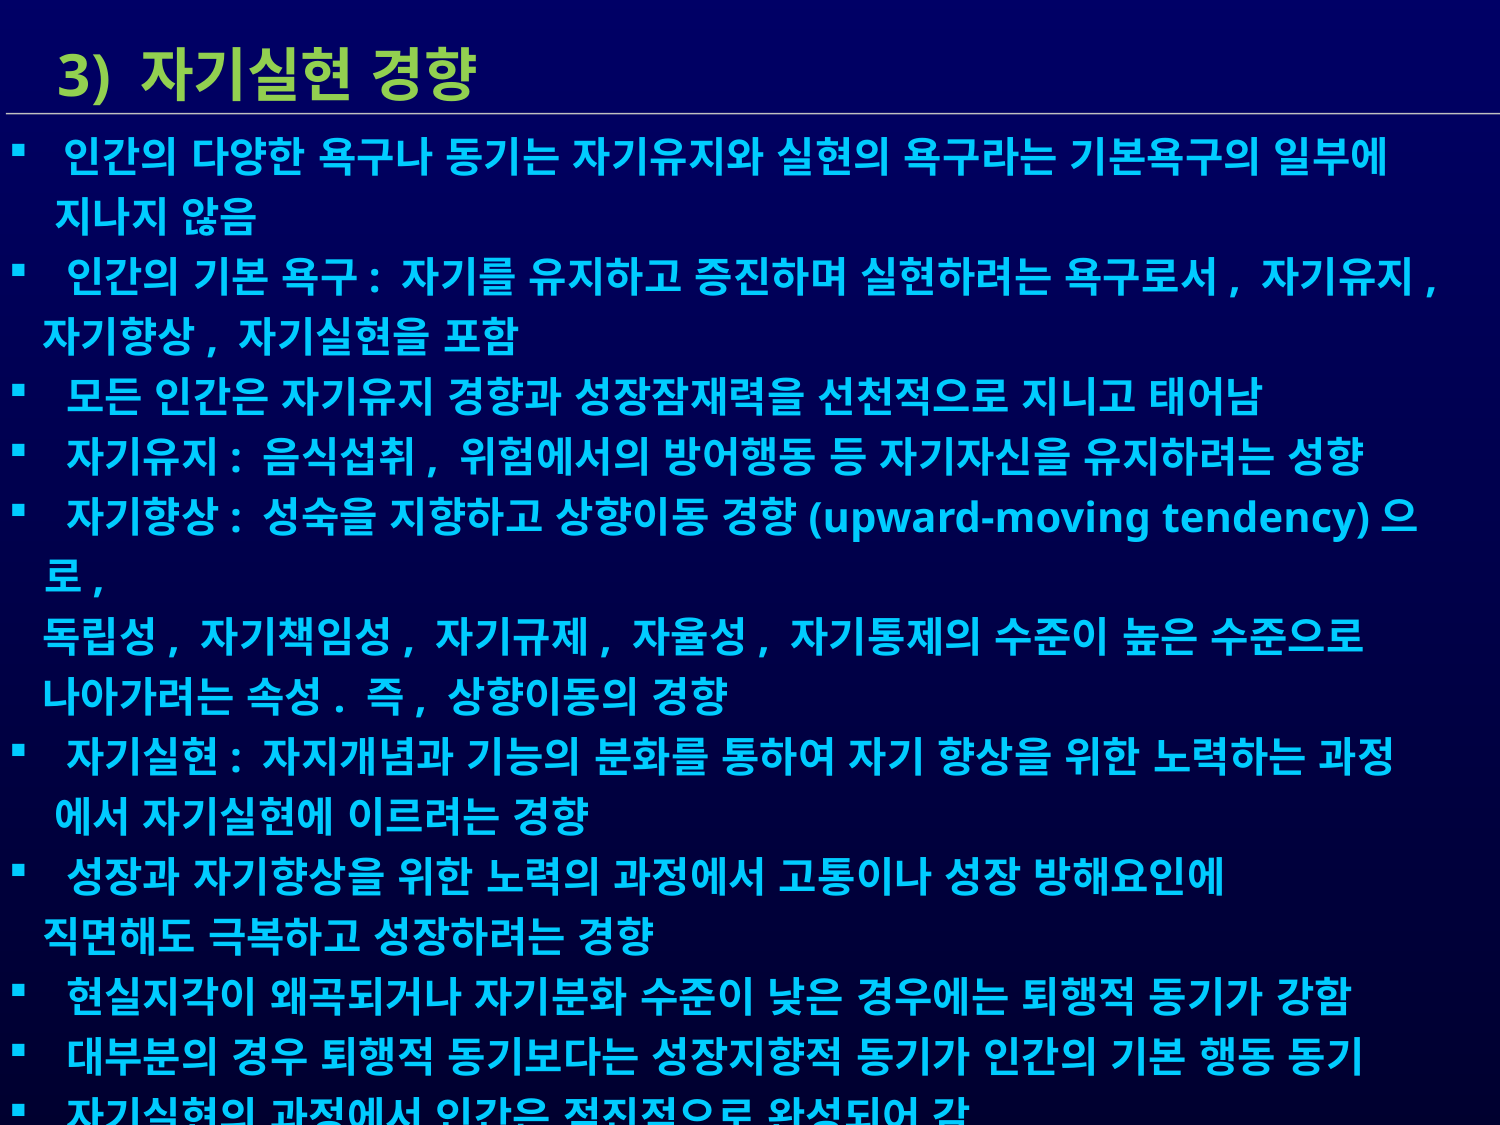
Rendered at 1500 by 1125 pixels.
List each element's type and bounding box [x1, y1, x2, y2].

text_box [0, 30, 1500, 1091]
